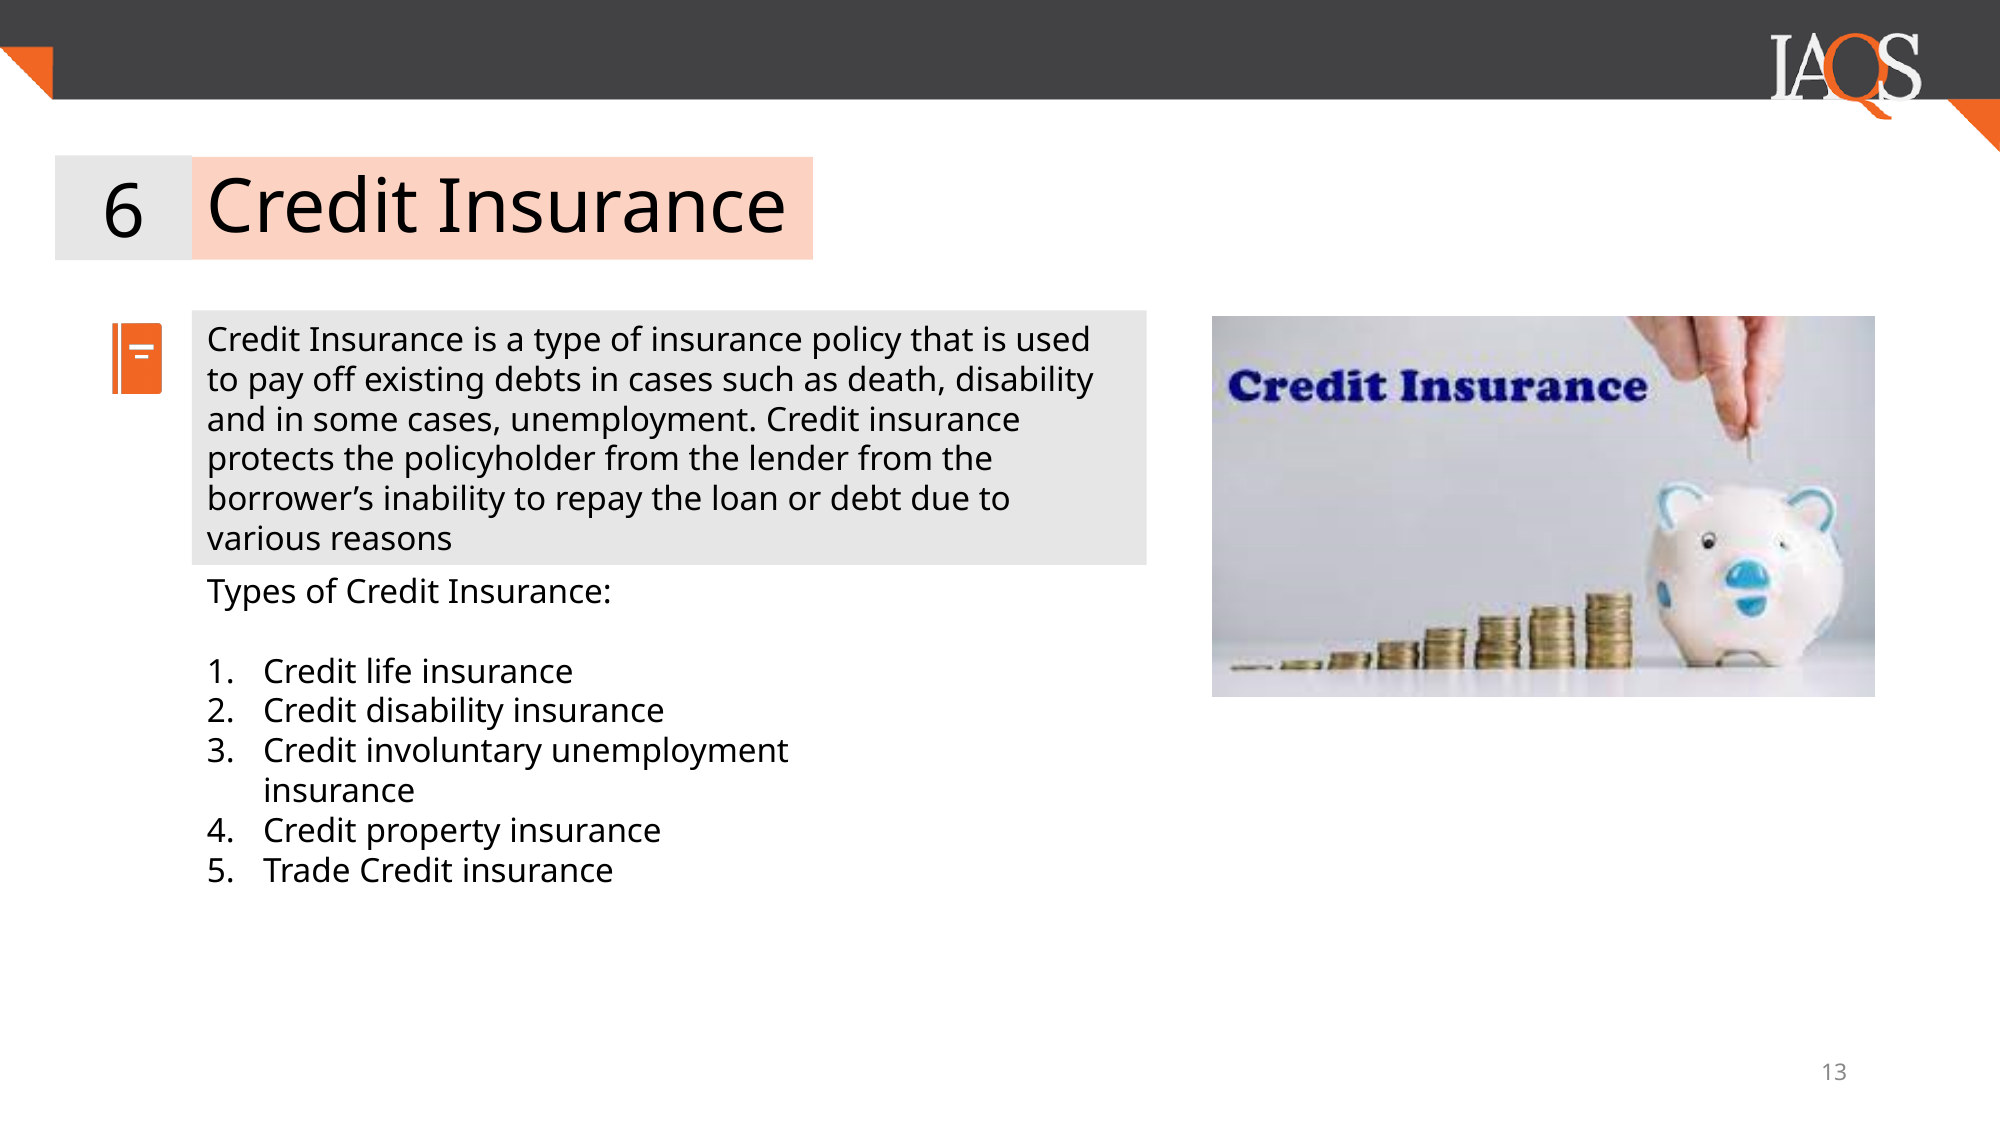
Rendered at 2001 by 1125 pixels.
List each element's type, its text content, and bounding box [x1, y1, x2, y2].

title Credit Insurance [192, 156, 813, 260]
picture [1212, 316, 1875, 697]
slide_number ‹#› [1412, 1042, 1863, 1103]
picture [0, 0, 2000, 152]
text_box Credit Insurance is a type of insurance policy that is used to pay off existing debts in cases such as death, disability and in some cases, unemployment. Credit insurance protects the policyholder from the lender from the borrower’s inability to repay the loan or debt due to various reasons [191, 310, 1147, 565]
text_box 6 [55, 155, 192, 261]
picture [94, 316, 179, 401]
text_box Types of Credit Insurance: Credit life insurance Credit disability insurance Credit involuntary unemployment insurance Credit property insurance Trade Credit insurance [191, 562, 954, 897]
